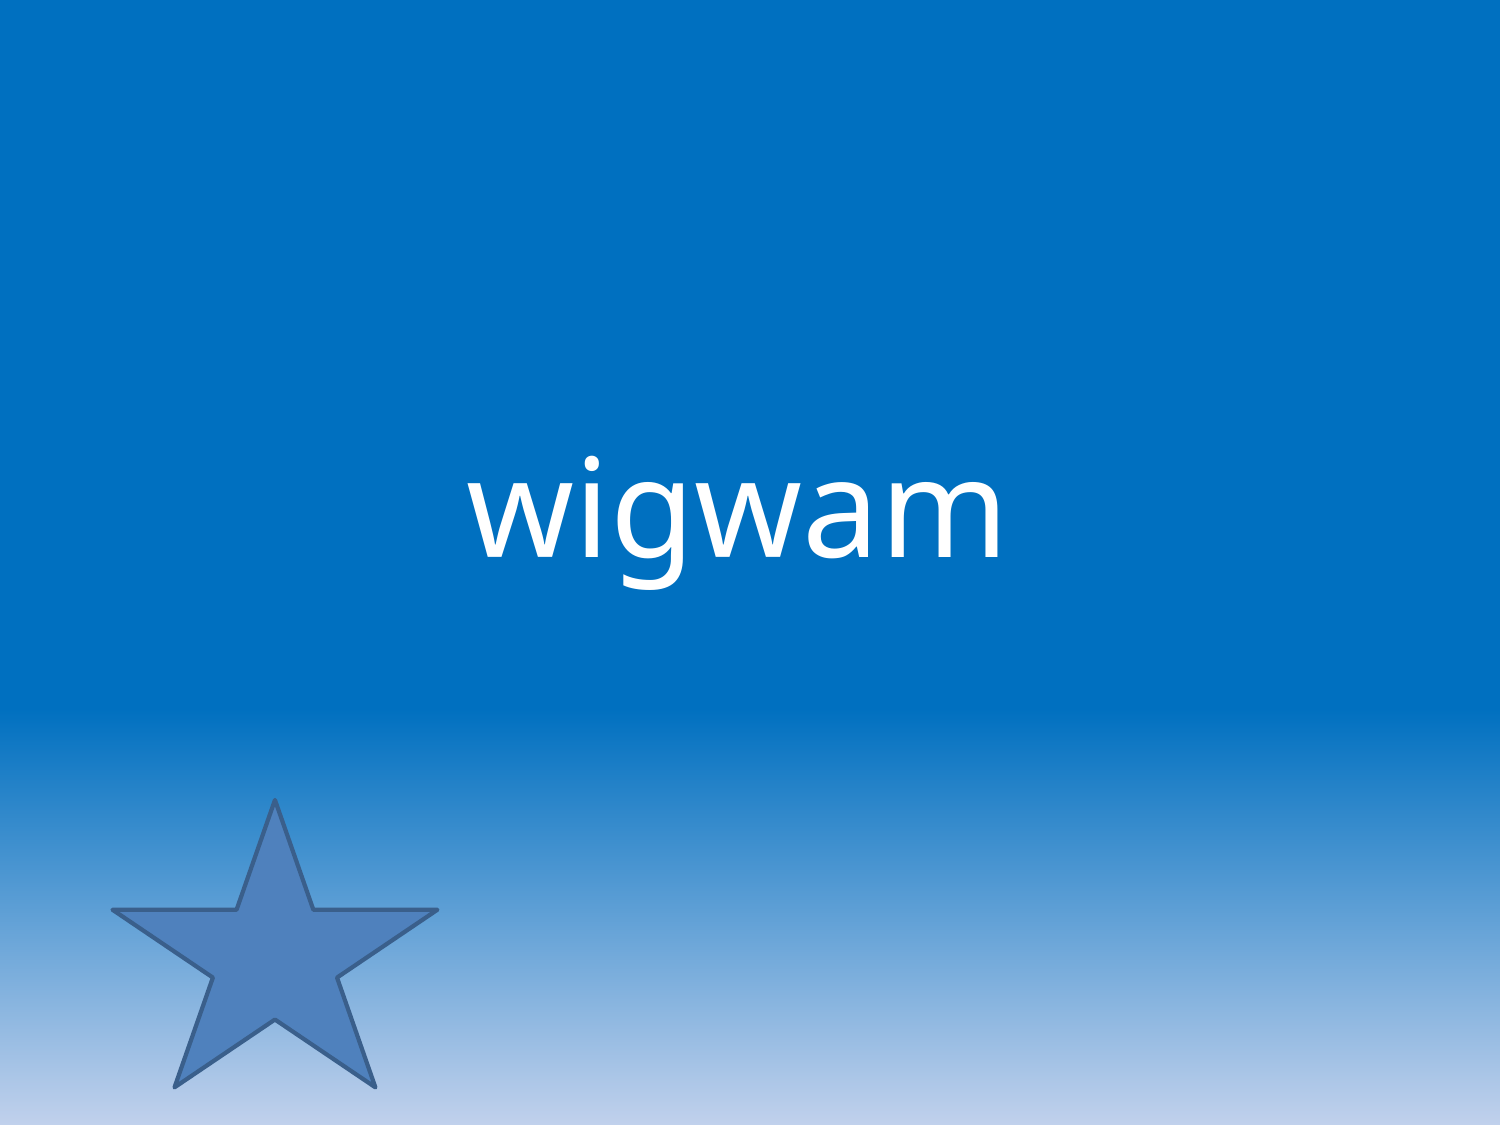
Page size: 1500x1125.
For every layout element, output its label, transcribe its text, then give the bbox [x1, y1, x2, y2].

text_box [110, 797, 440, 1090]
text_box wigwam [269, 412, 1207, 593]
